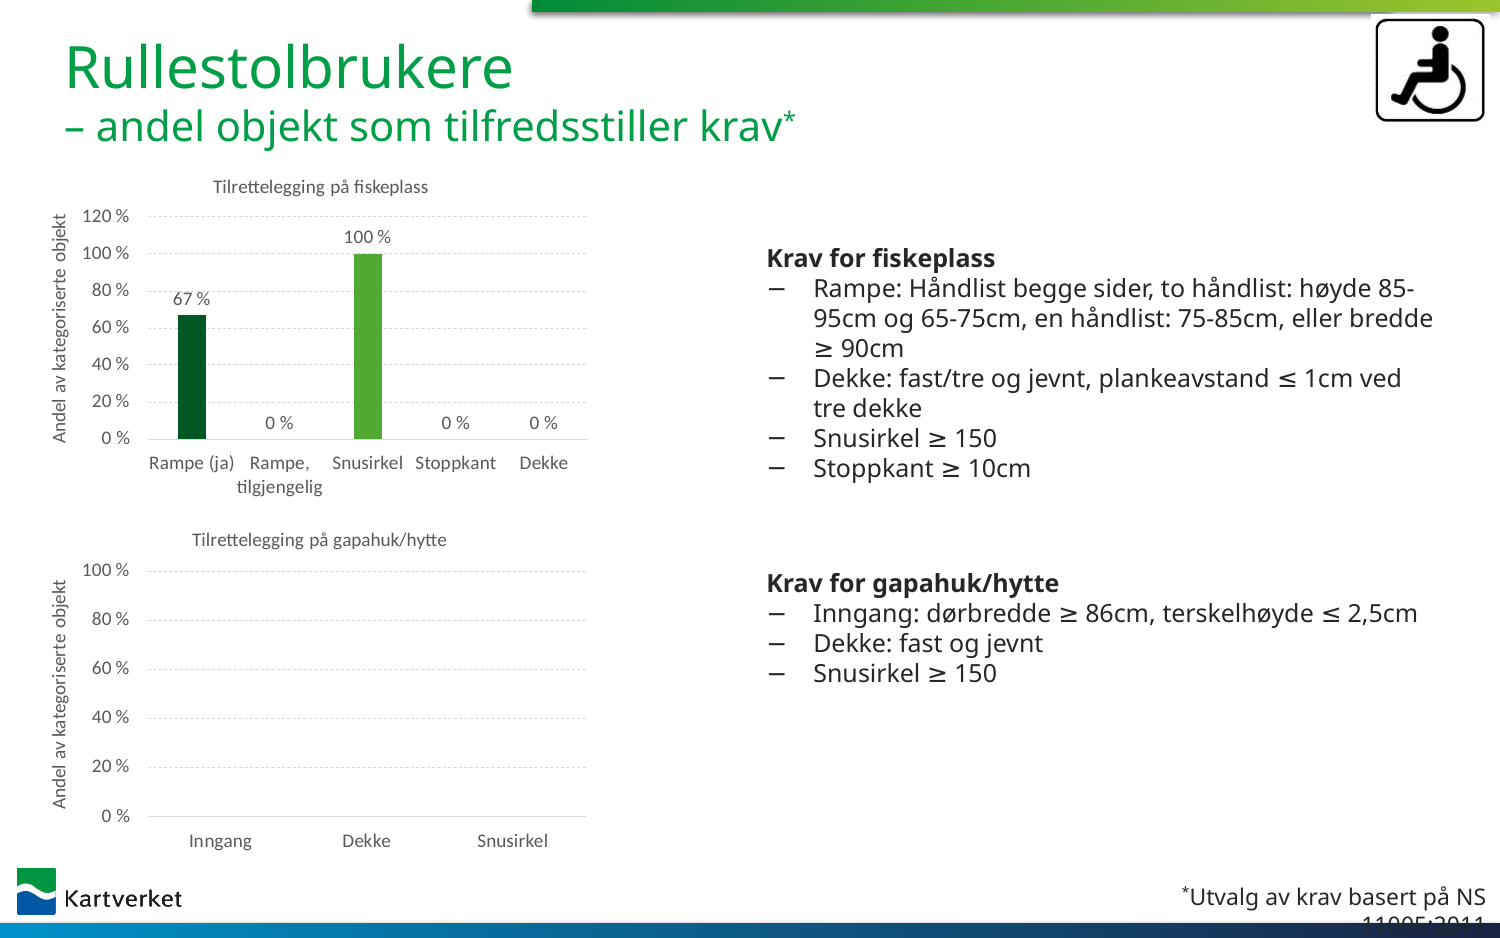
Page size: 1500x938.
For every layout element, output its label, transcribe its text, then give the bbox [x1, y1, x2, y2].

picture [1371, 13, 1491, 127]
text_box Krav for fiskeplass Rampe: Håndlist begge sider, to håndlist: høyde 85-95cm og 65-75cm, en håndlist: 75-85cm, eller bredde ≥ 90cm Dekke: fast/tre og jevnt, plankeavstand ≤ 1cm ved tre dekke Snusirkel ≥ 150 Stoppkant ≥ 10cm [751, 235, 1452, 490]
picture [41, 166, 599, 505]
picture [41, 520, 597, 859]
text_box Rullestolbrukere – andel objekt som tilfredsstiller krav* [49, 29, 1431, 158]
text_box *Utvalg av krav basert på NS 11005:2011 [1068, 873, 1500, 938]
text_box Krav for gapahuk/hytte Inngang: dørbredde ≥ 86cm, terskelhøyde ≤ 2,5cm Dekke: fast og jevnt Snusirkel ≥ 150 [751, 560, 1452, 695]
